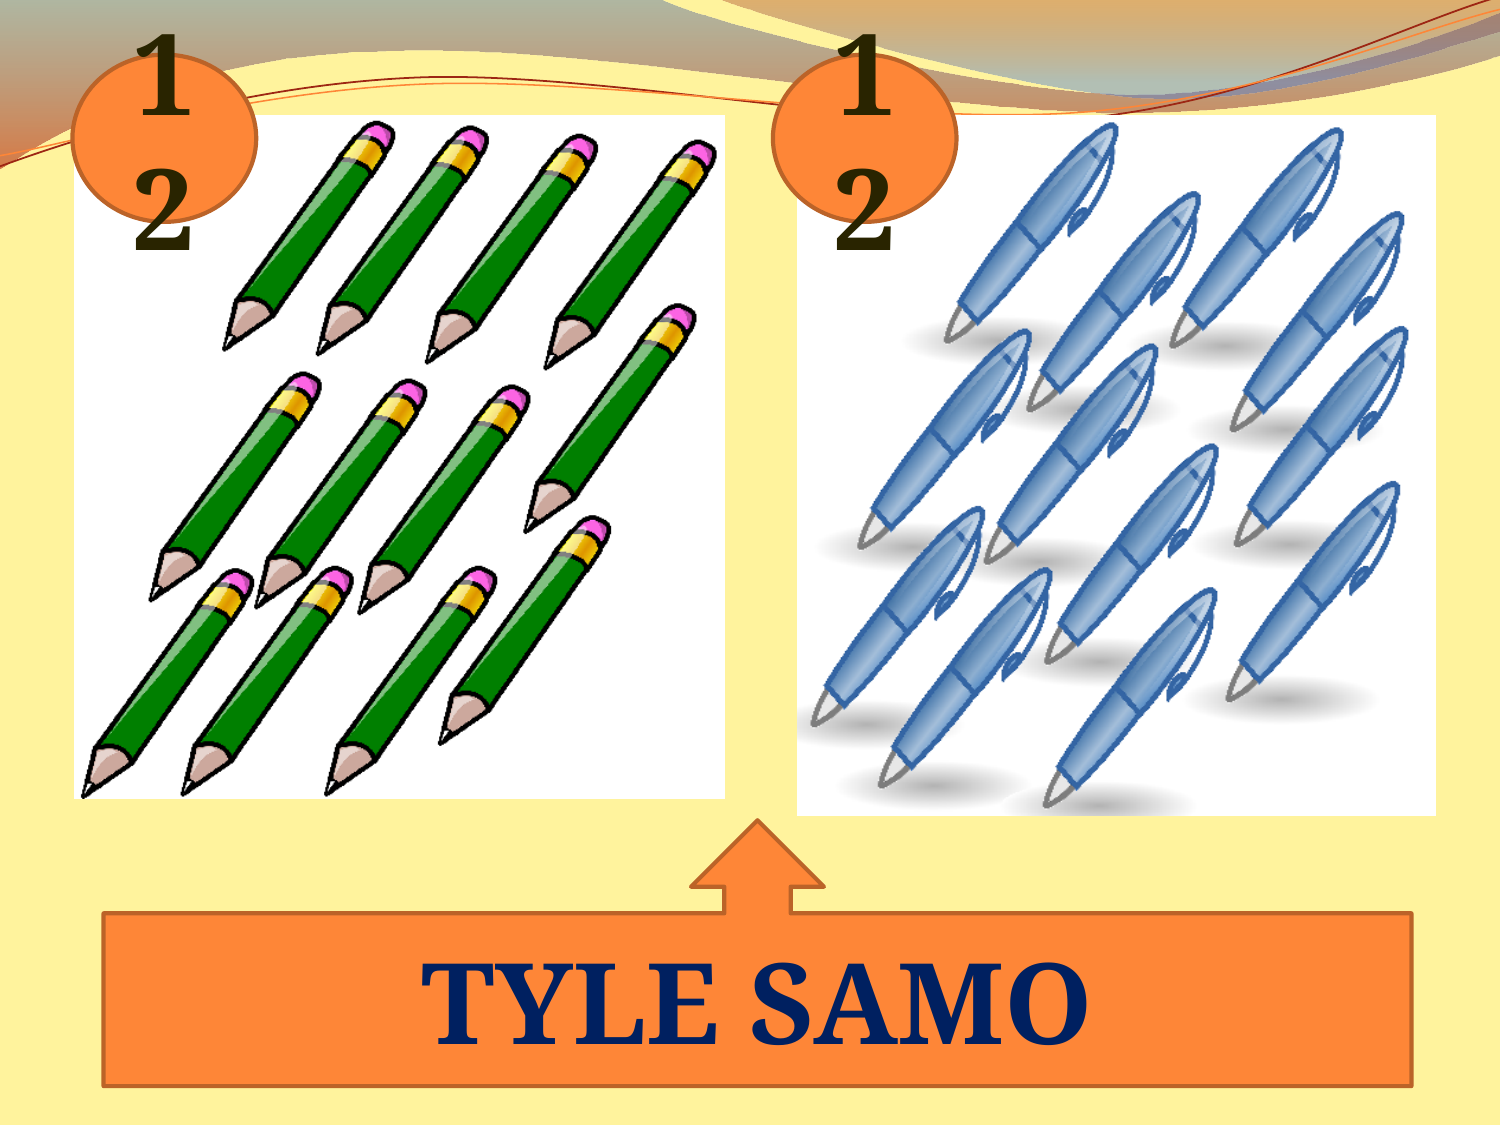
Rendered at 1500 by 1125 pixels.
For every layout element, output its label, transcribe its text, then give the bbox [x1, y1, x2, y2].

text_box 12 [770, 52, 955, 189]
picture [796, 115, 1436, 817]
picture [74, 115, 725, 799]
text_box 12 [73, 52, 255, 116]
text_box TYLE SAMO [101, 818, 1414, 1089]
